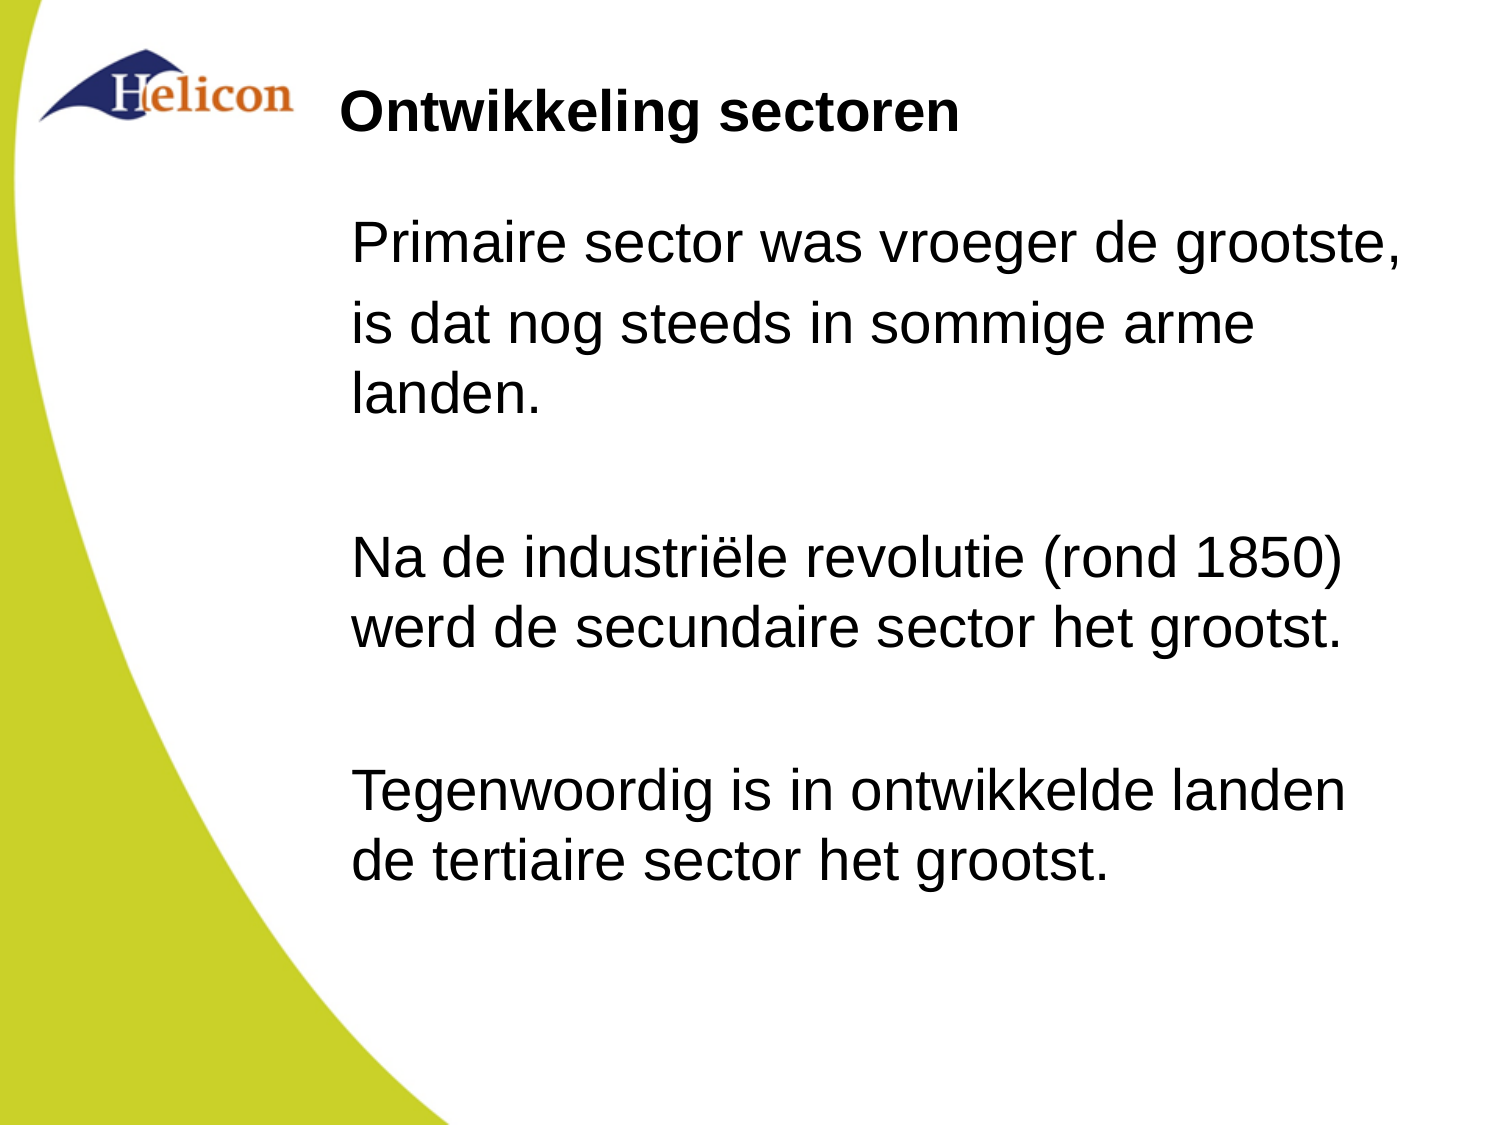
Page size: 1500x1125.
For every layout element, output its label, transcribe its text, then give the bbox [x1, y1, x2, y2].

title Ontwikkeling sectoren [324, 54, 1415, 161]
picture [0, 0, 1500, 1125]
list Primaire sector was vroeger de grootste, is dat nog steeds in sommige arme landen. Na de industriële revolutie (rond 1850) werd de secundaire sector het grootst. Tegenwoordig is in ontwikkelde landen de tertiaire sector het grootst. [336, 196, 1425, 1005]
